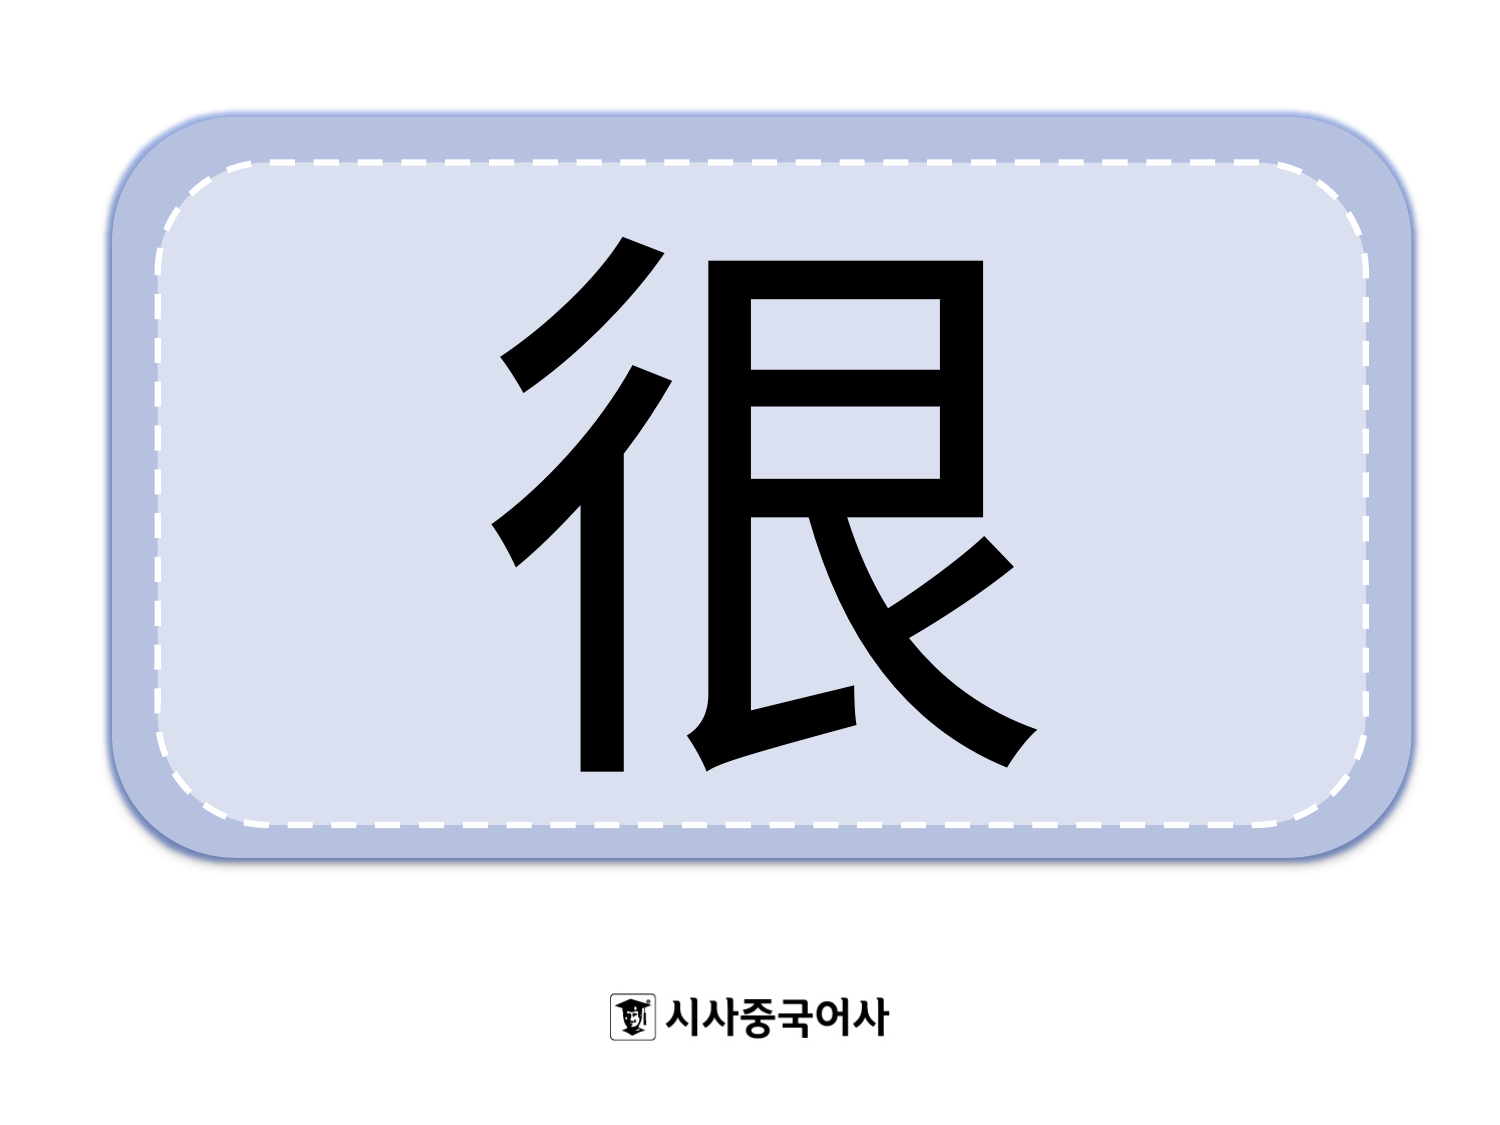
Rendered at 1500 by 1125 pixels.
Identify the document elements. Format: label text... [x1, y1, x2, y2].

text_box 很 [162, 160, 1371, 824]
picture [602, 987, 898, 1047]
